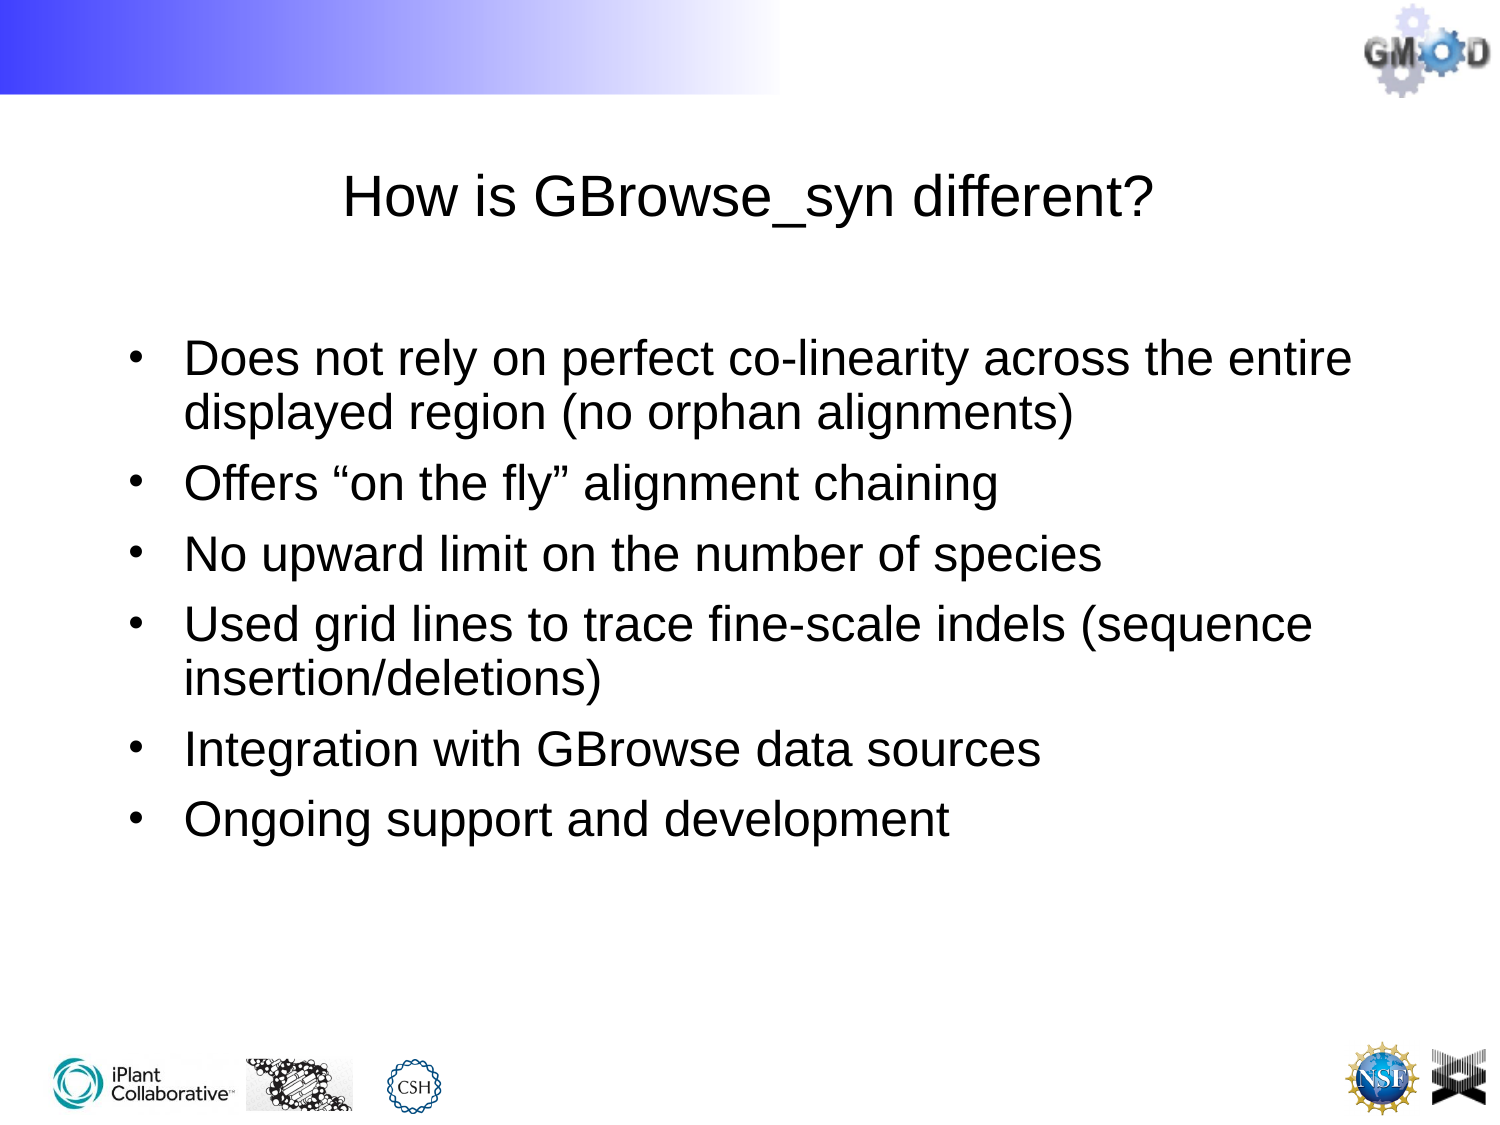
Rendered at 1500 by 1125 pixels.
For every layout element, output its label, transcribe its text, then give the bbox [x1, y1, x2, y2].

list Does not rely on perfect co-linearity across the entire displayed region (no orphan alignments) Offers “on the fly” alignment chaining No upward limit on the number of species Used grid lines to trace fine-scale indels (sequence insertion/deletions) Integration with GBrowse data sources Ongoing support and development [112, 324, 1386, 999]
picture [382, 1054, 442, 1116]
picture [39, 1053, 240, 1115]
picture [246, 1056, 353, 1113]
text_box [0, 0, 1497, 98]
picture [1431, 1049, 1487, 1105]
title How is GBrowse_syn different? [112, 75, 1386, 312]
picture [1344, 1040, 1420, 1116]
